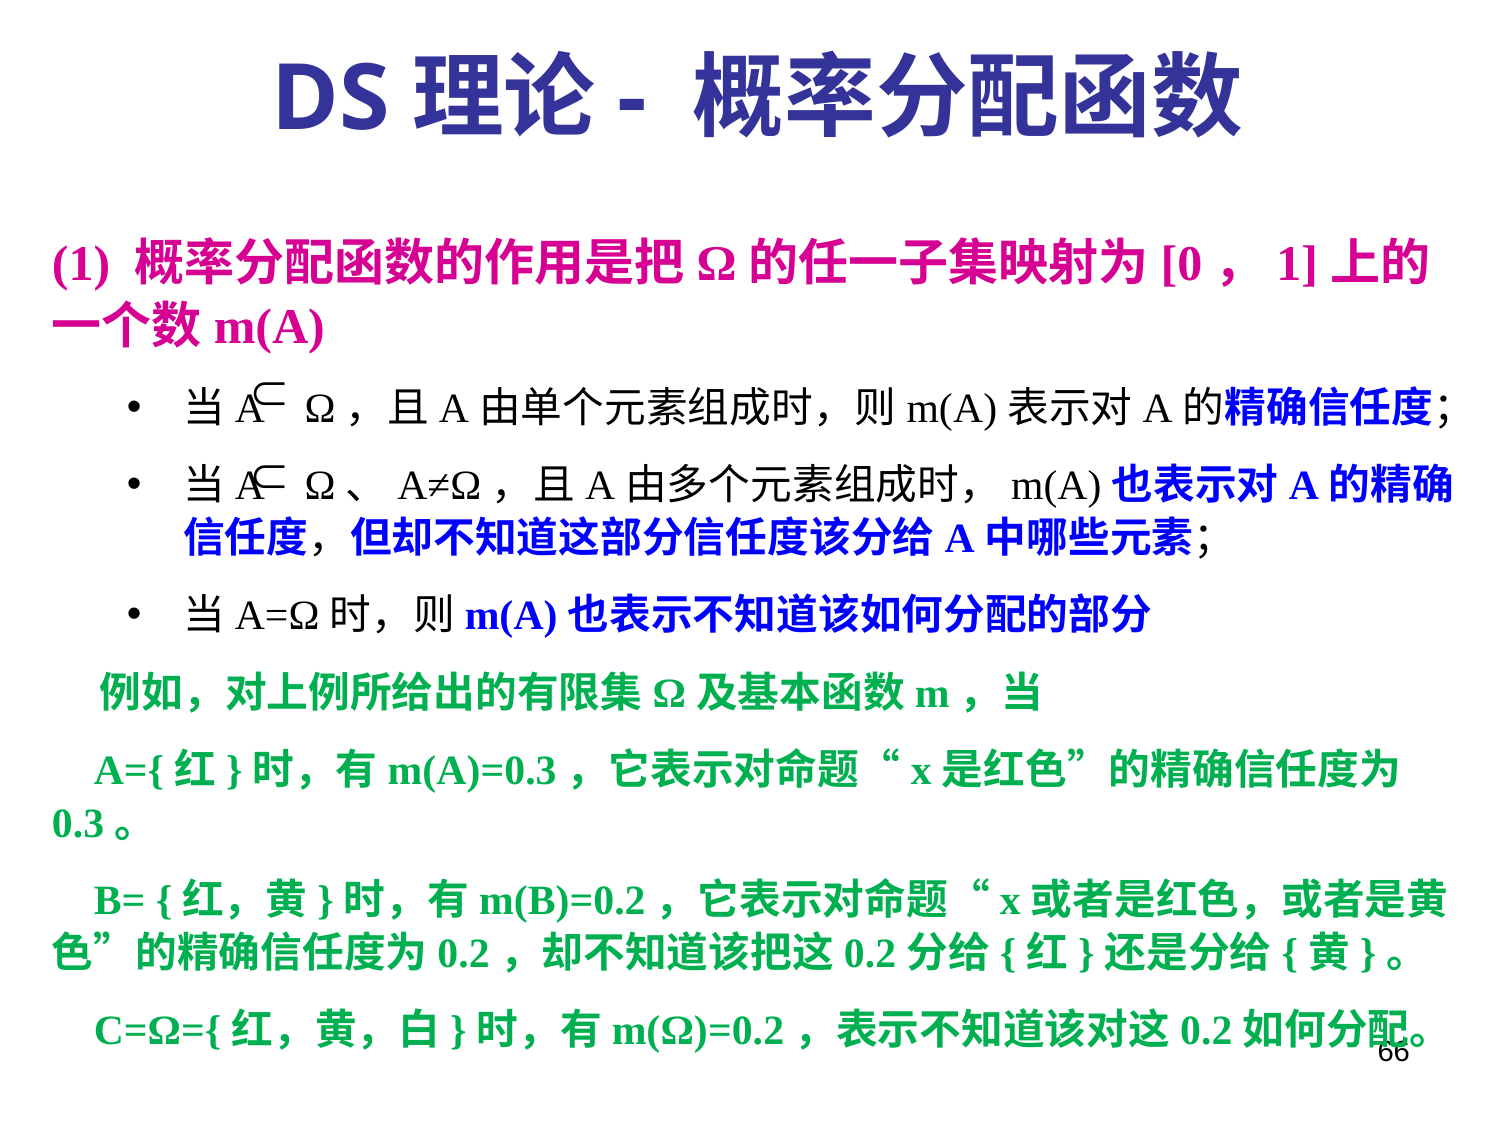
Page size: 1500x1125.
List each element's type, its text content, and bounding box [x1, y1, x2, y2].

text_box DS理论- 概率分配函数 [82, 30, 1433, 183]
slide_number 66 [1074, 1024, 1425, 1103]
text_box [36, 219, 1479, 1016]
